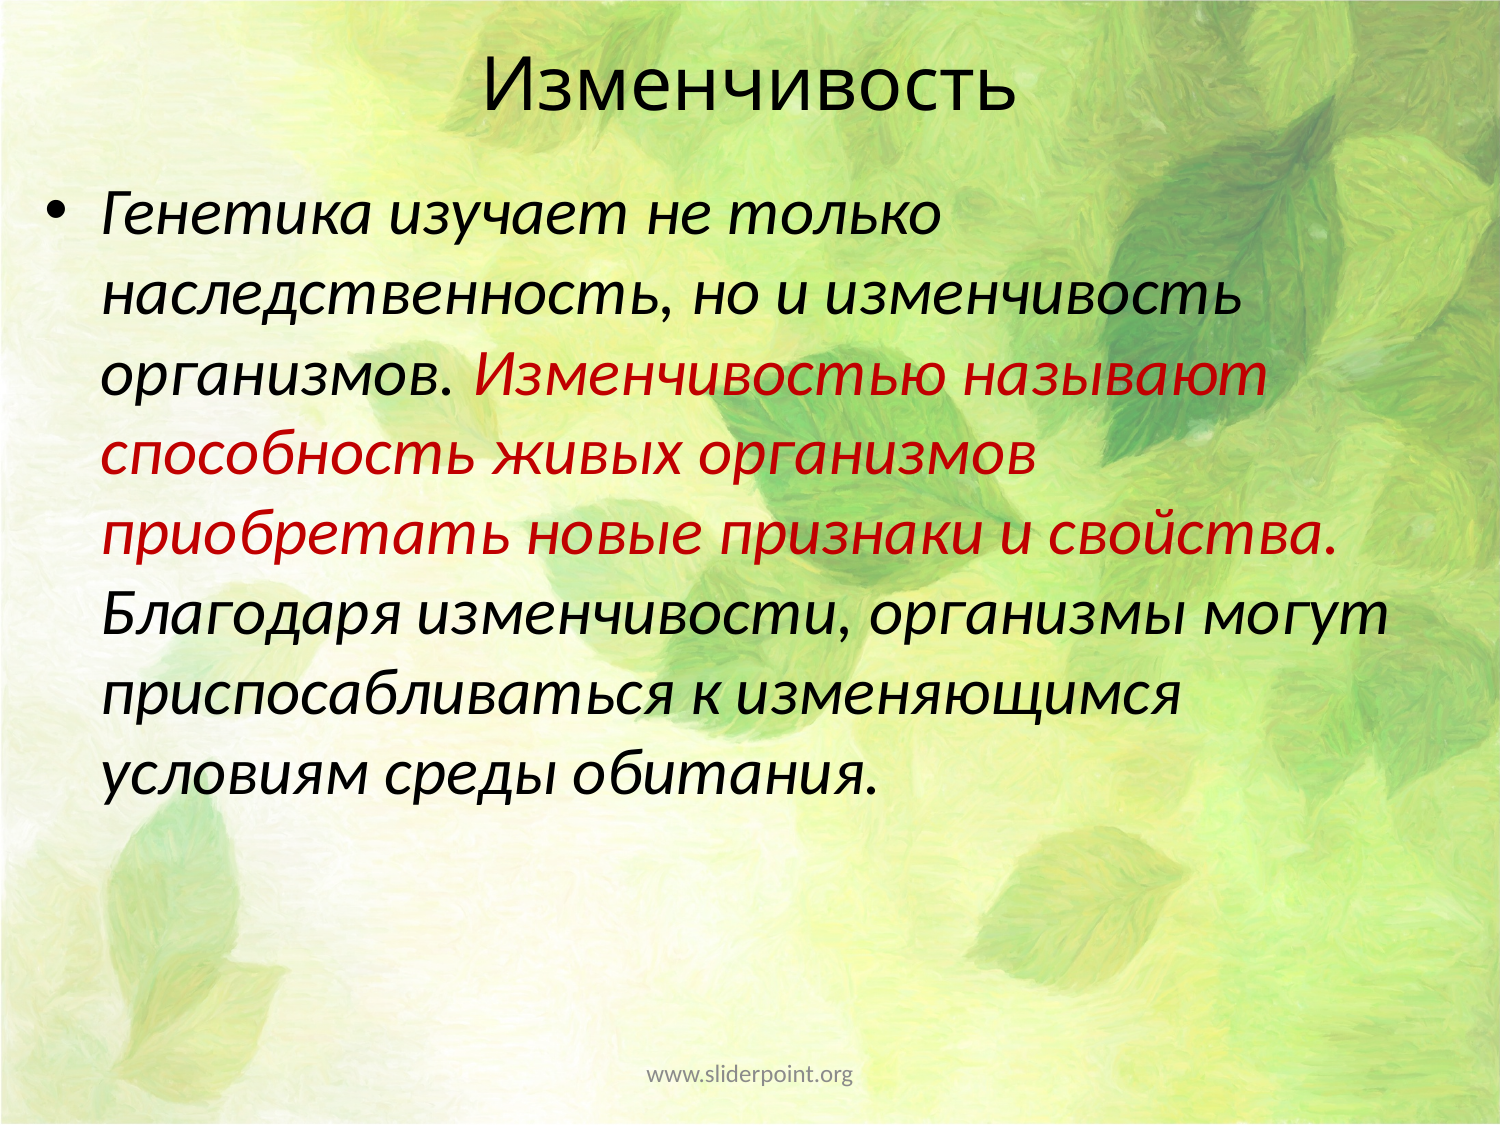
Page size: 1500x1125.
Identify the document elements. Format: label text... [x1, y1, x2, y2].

footer www.sliderpoint.org [512, 1042, 988, 1103]
list Генетика изучает не только наследственность, но и изменчивость организмов. Изменчивостью называют способность живых организмов приобретать новые признаки и свойства. Благодаря изменчивости, организмы могут приспосабливаться к изменяющимся условиям среды обитания. [29, 160, 1471, 1005]
title Изменчивость [75, 0, 1425, 160]
